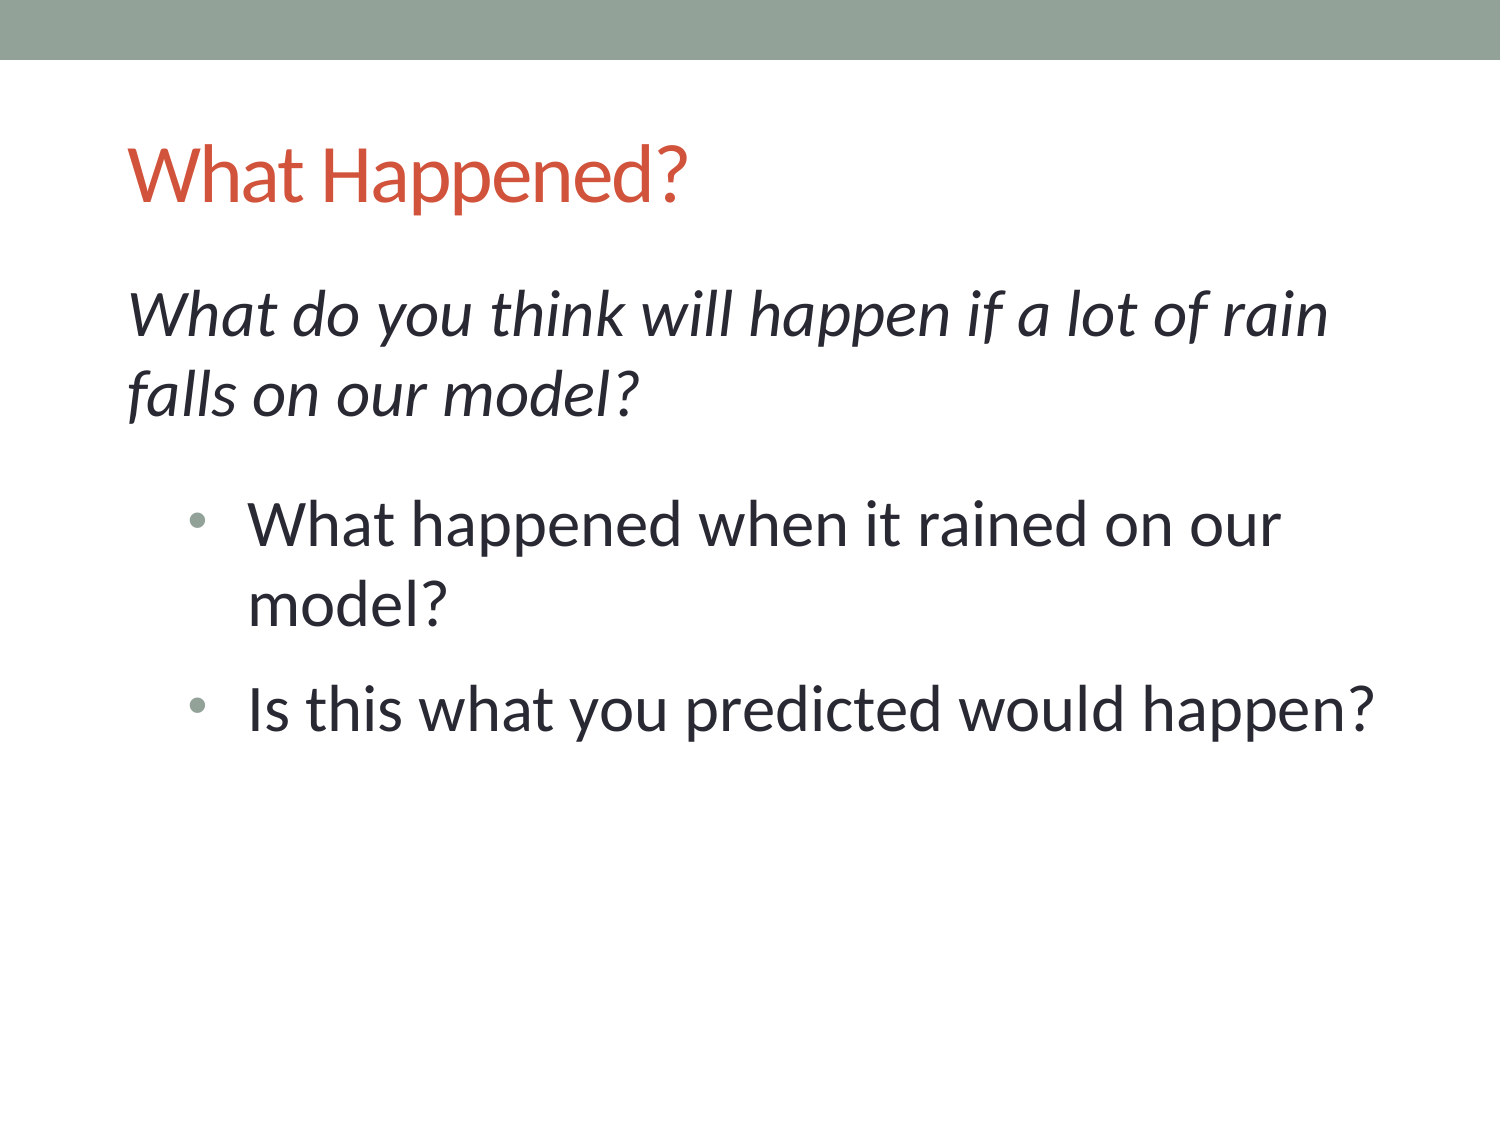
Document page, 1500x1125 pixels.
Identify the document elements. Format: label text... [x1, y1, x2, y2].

list What do you think will happen if a lot of rain falls on our model? What happened when it rained on our model? Is this what you predicted would happen? [112, 262, 1425, 1063]
title What Happened? [112, 87, 1425, 250]
